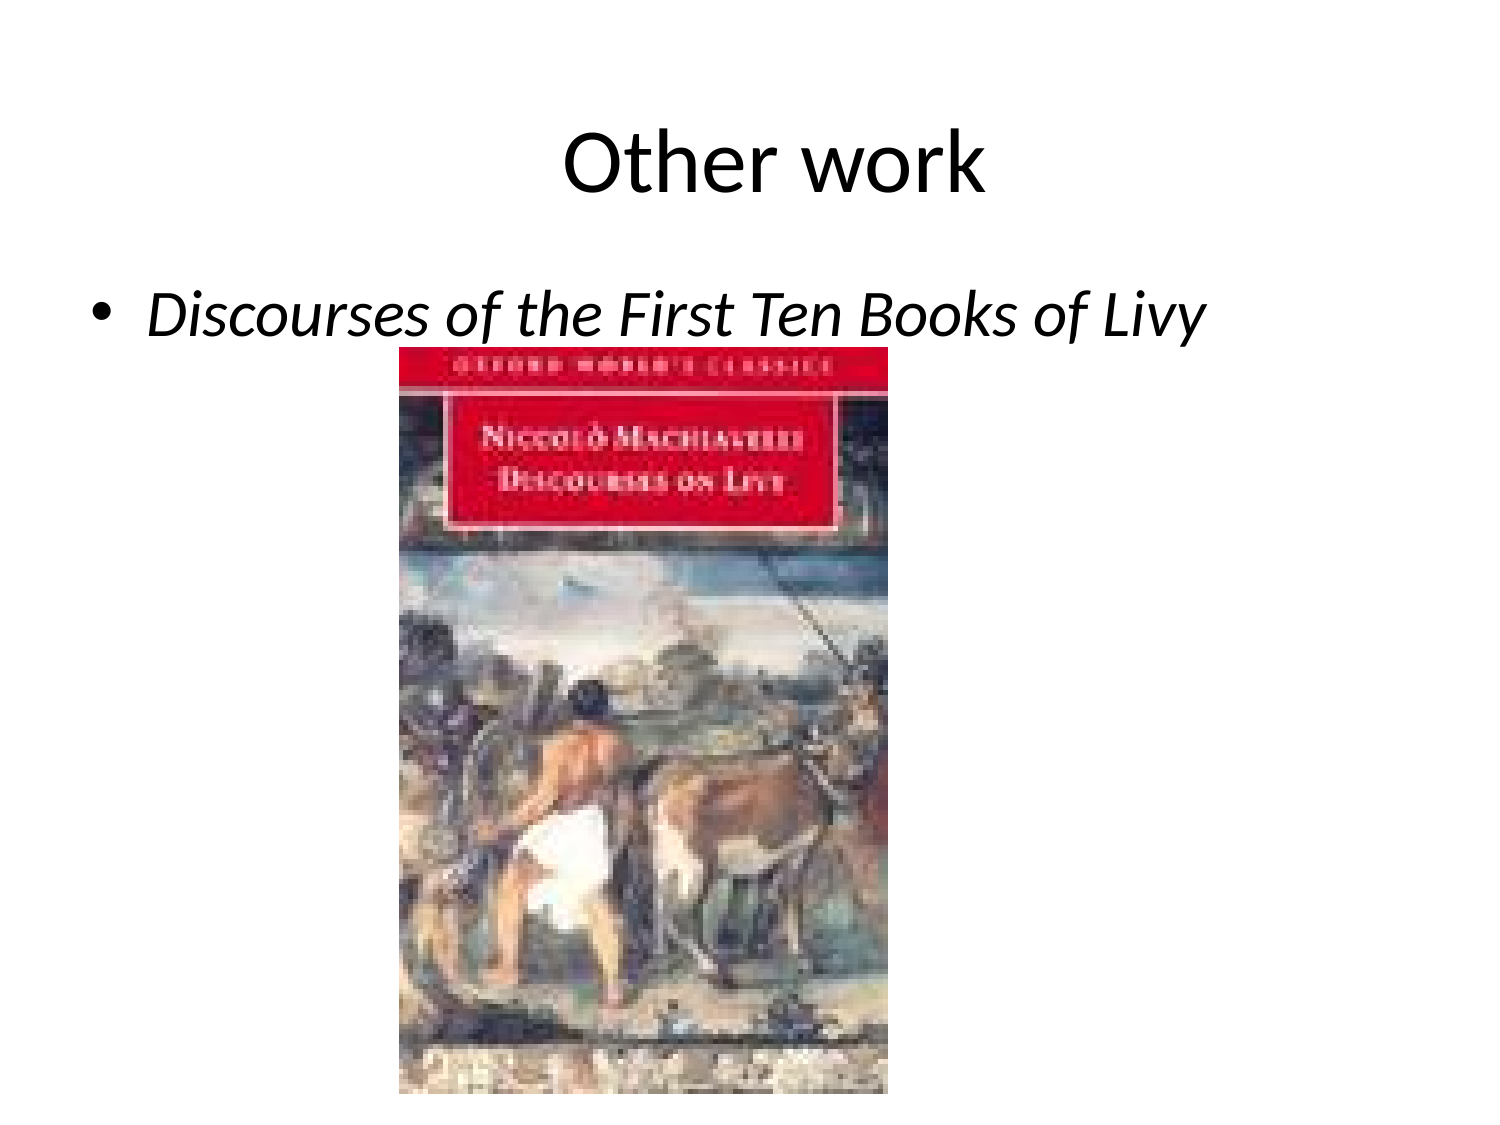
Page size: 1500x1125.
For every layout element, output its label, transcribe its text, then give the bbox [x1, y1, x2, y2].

title Other work [99, 62, 1450, 250]
list Discourses of the First Ten Books of Livy [75, 262, 1425, 1005]
picture [399, 347, 888, 1095]
